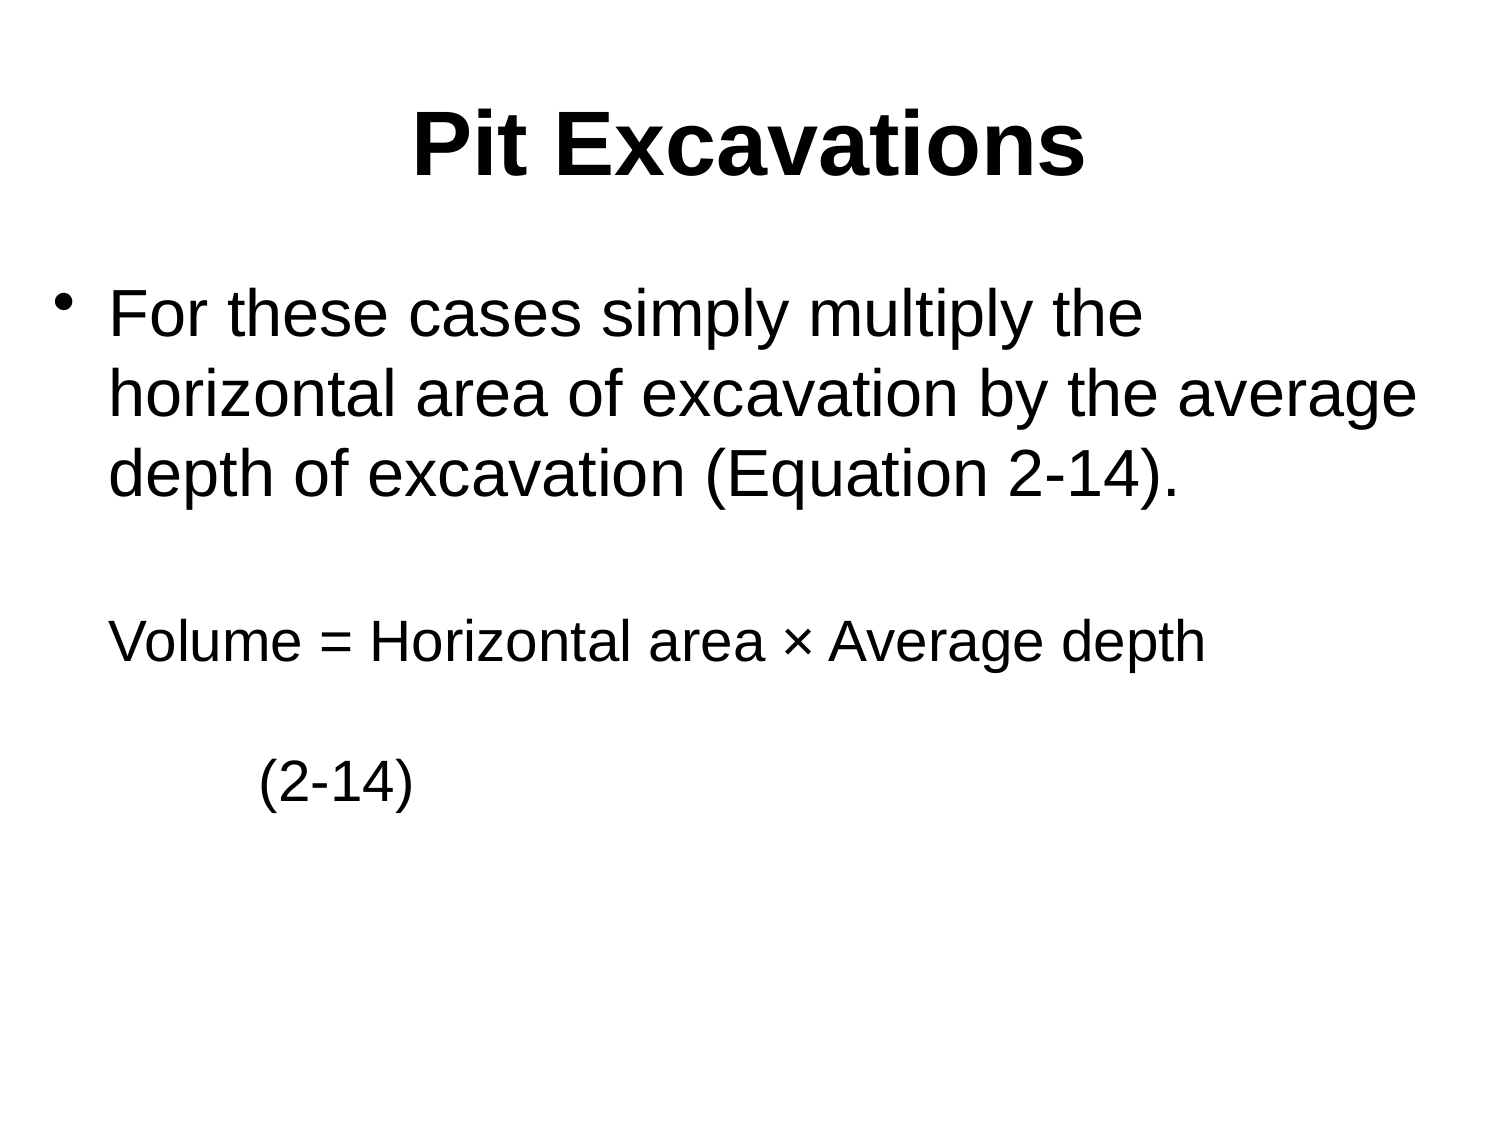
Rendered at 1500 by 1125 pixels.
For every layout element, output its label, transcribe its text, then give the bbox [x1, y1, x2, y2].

title Pit Excavations [74, 44, 1426, 233]
list For these cases simply multiply the horizontal area of excavation by the average depth of excavation (Equation 2-14). Volume = Horizontal area × Average depth (2-14) [37, 262, 1463, 1076]
